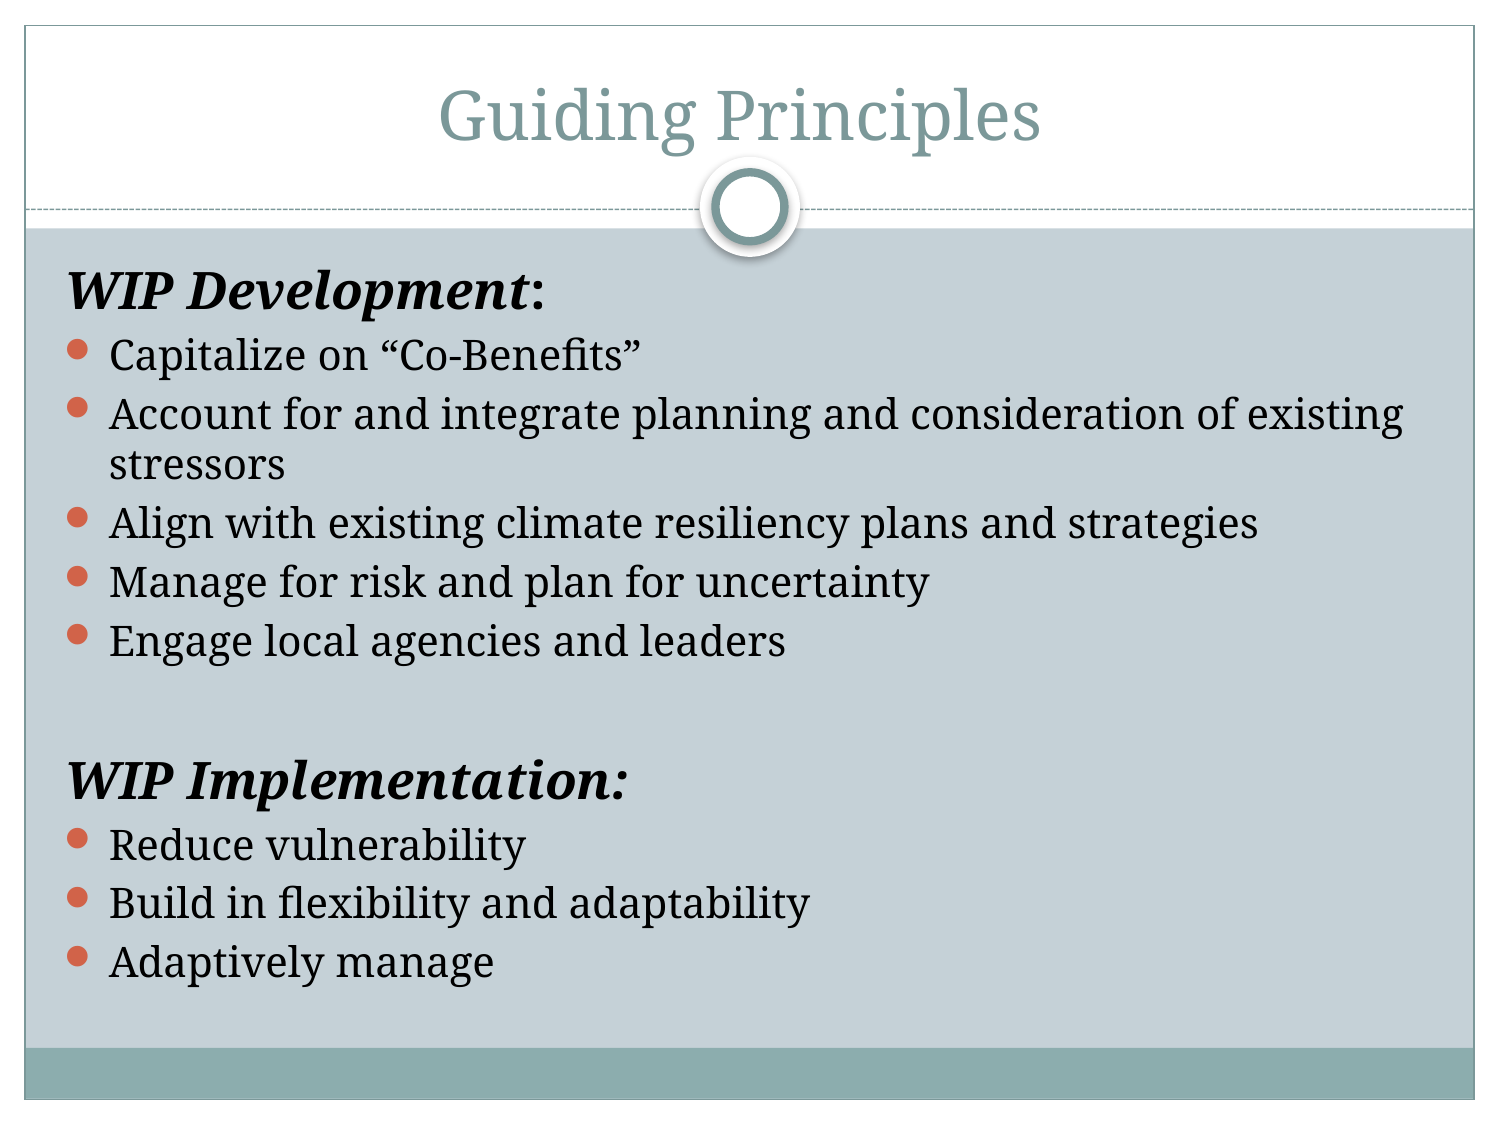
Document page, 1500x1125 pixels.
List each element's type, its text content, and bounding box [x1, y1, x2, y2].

title Guiding Principles [49, 37, 1450, 162]
list WIP Development: Capitalize on “Co-Benefits” Account for and integrate planning and consideration of existing stressors Align with existing climate resiliency plans and strategies Manage for risk and plan for uncertainty Engage local agencies and leaders WIP Implementation: Reduce vulnerability Build in flexibility and adaptability Adaptively manage [49, 250, 1445, 1001]
